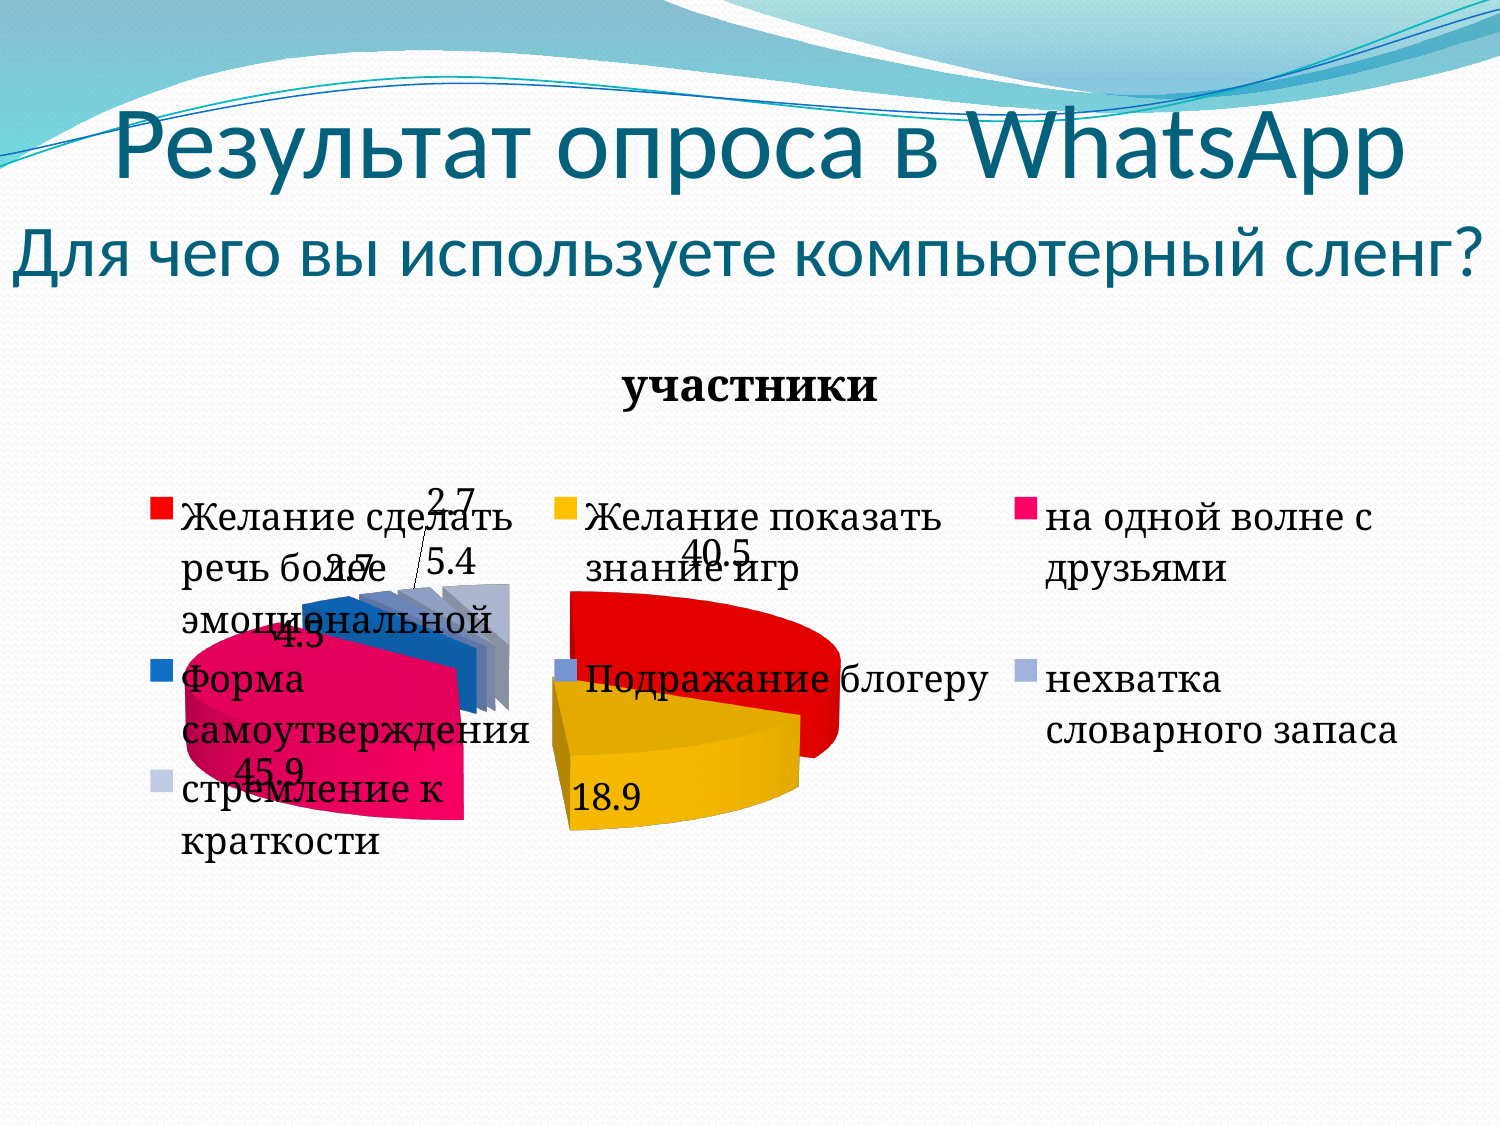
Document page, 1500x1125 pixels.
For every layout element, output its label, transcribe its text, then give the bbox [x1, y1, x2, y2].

chart [74, 317, 1426, 1038]
title Результат опроса в WhatsApp [112, 3, 1463, 172]
text_box Для чего вы используете компьютерный сленг? [0, 172, 1500, 291]
